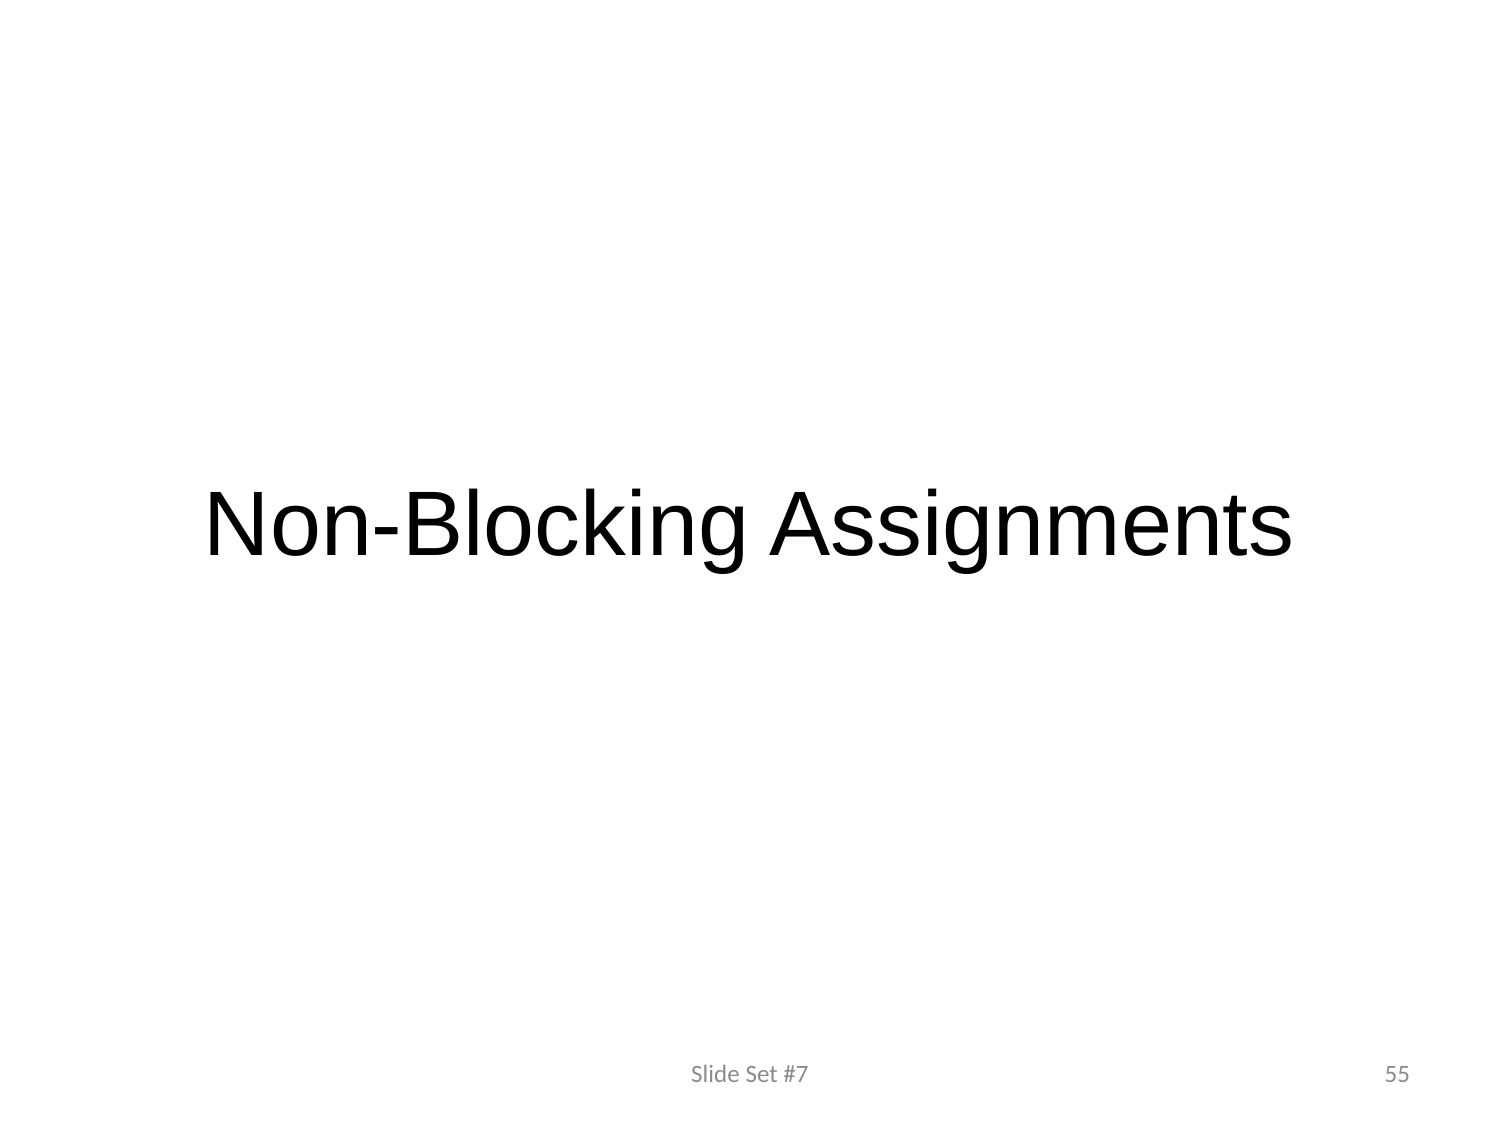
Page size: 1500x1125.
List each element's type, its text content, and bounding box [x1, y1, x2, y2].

slide_number 55 [1074, 1042, 1425, 1103]
footer Slide Set #7 [512, 1042, 988, 1103]
title Non-Blocking Assignments [75, 425, 1425, 613]
